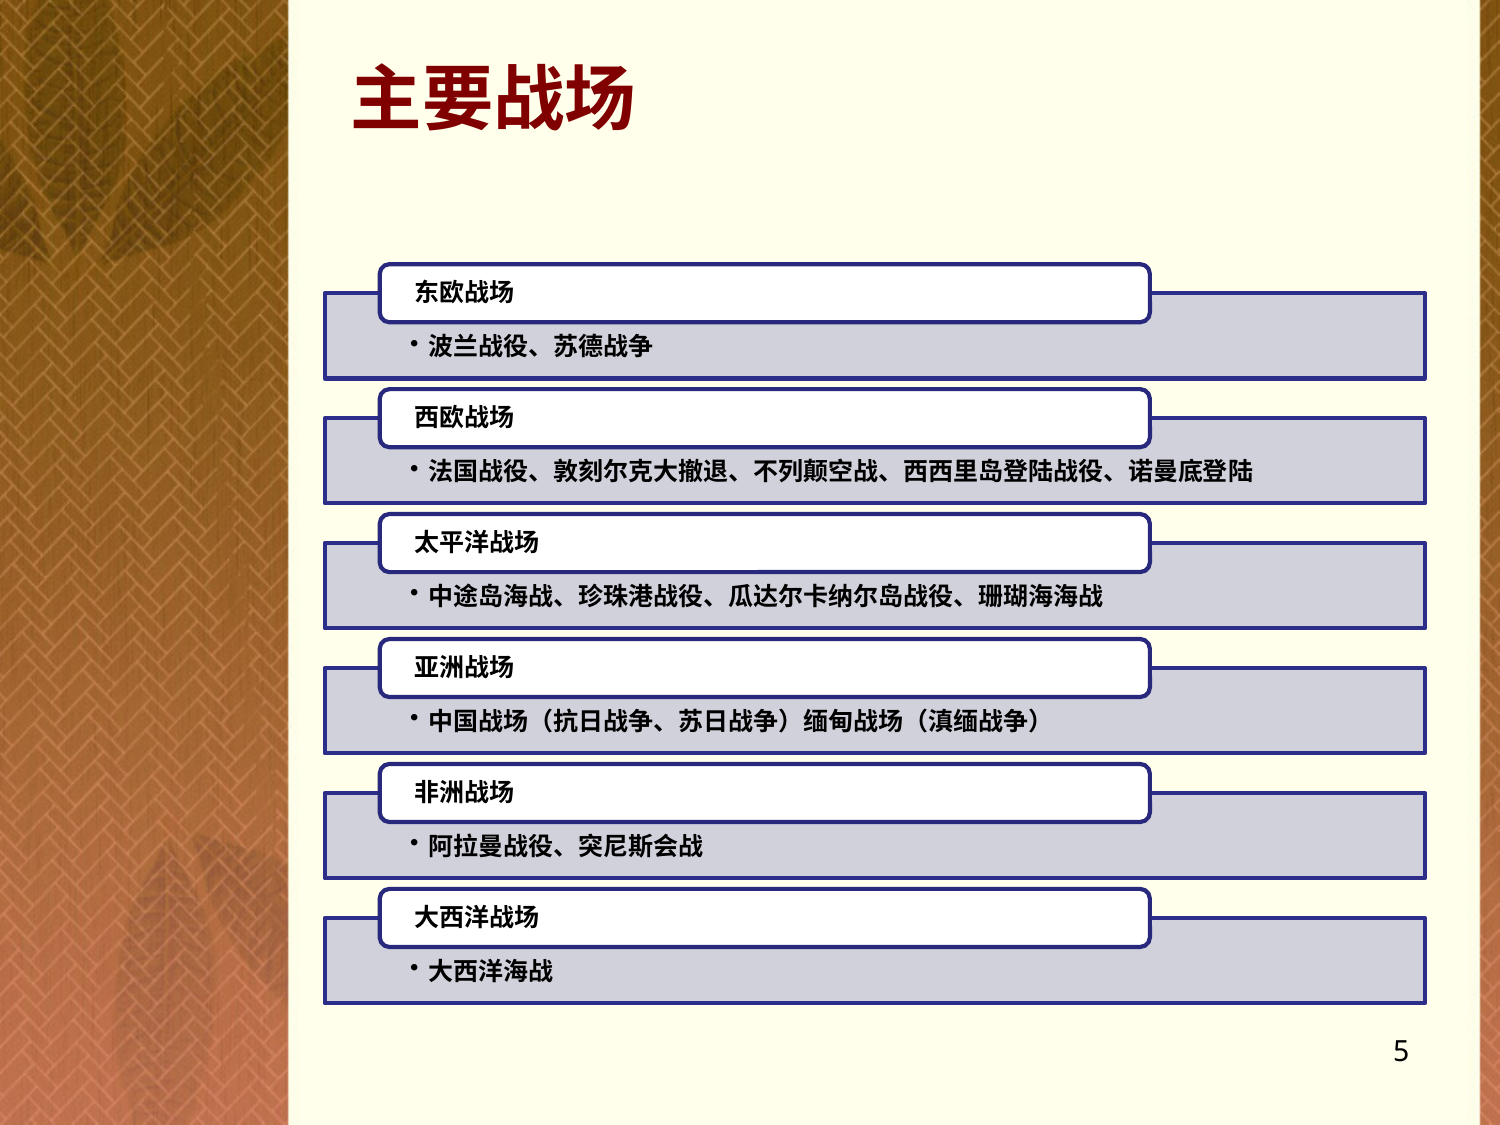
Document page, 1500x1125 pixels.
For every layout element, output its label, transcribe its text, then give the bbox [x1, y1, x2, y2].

title 主要战场 [335, 45, 1425, 233]
slide_number 4 [1074, 1024, 1425, 1103]
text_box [324, 262, 1426, 1006]
picture [0, 0, 1500, 1125]
